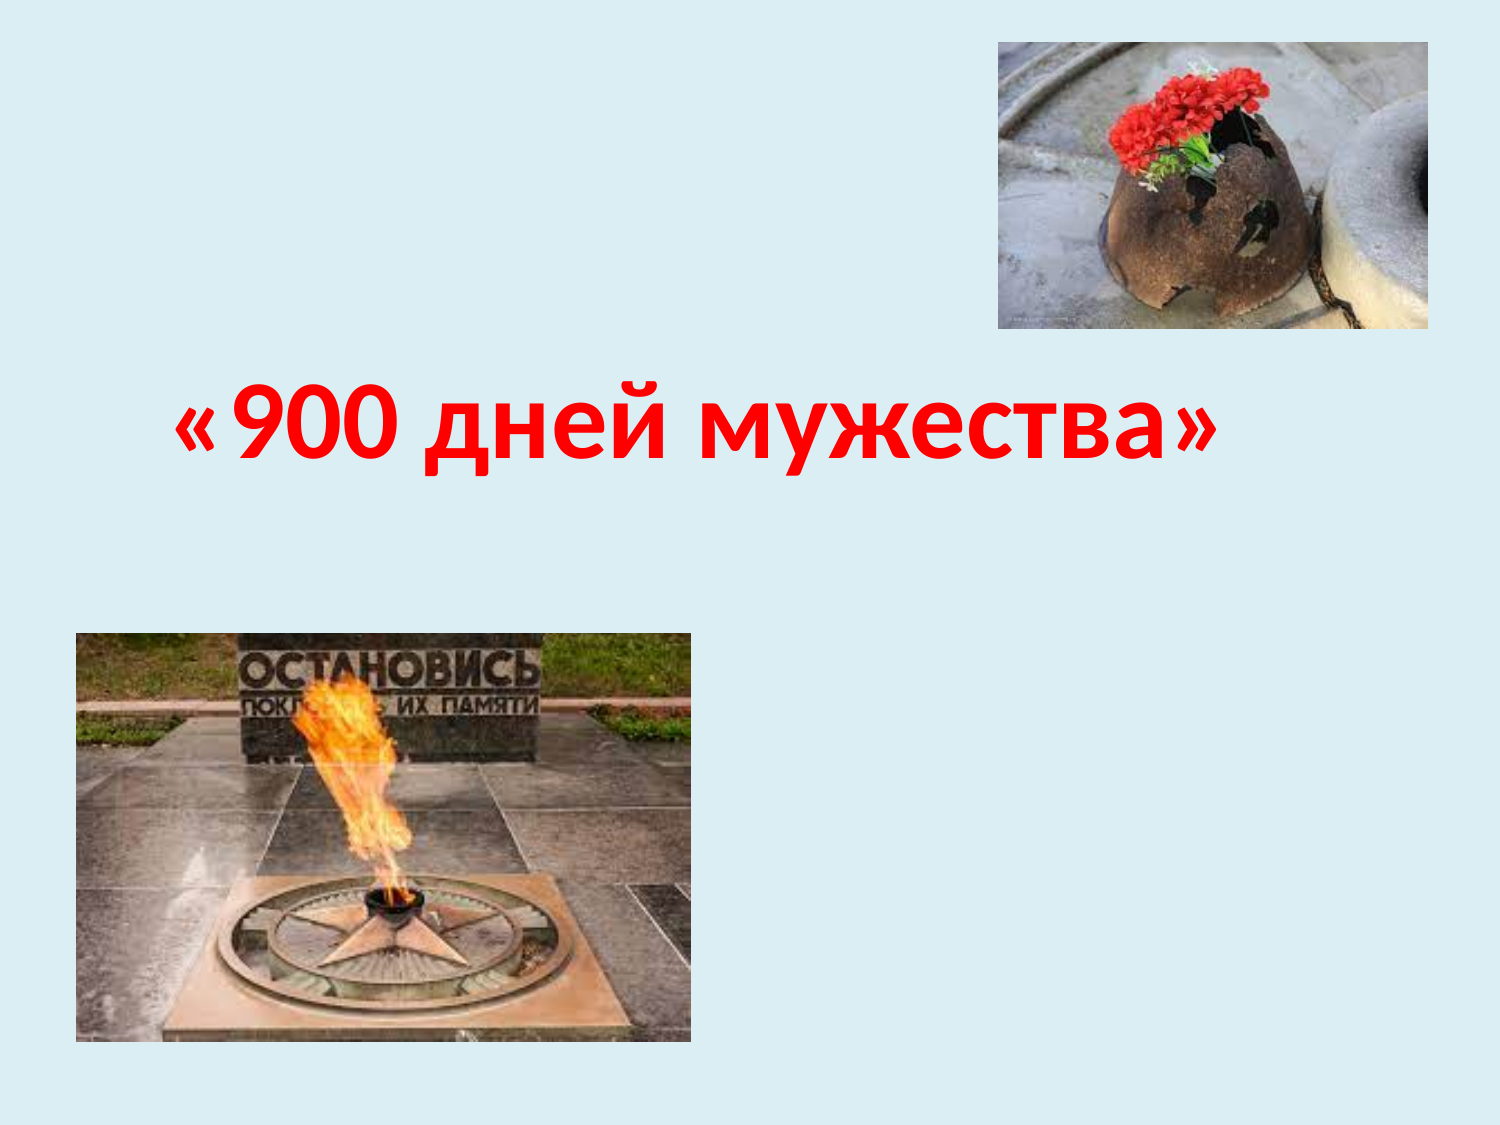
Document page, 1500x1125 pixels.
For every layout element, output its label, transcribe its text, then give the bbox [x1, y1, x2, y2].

picture [997, 42, 1428, 329]
text_box «900 дней мужества» [152, 338, 1245, 488]
picture [76, 633, 692, 1043]
